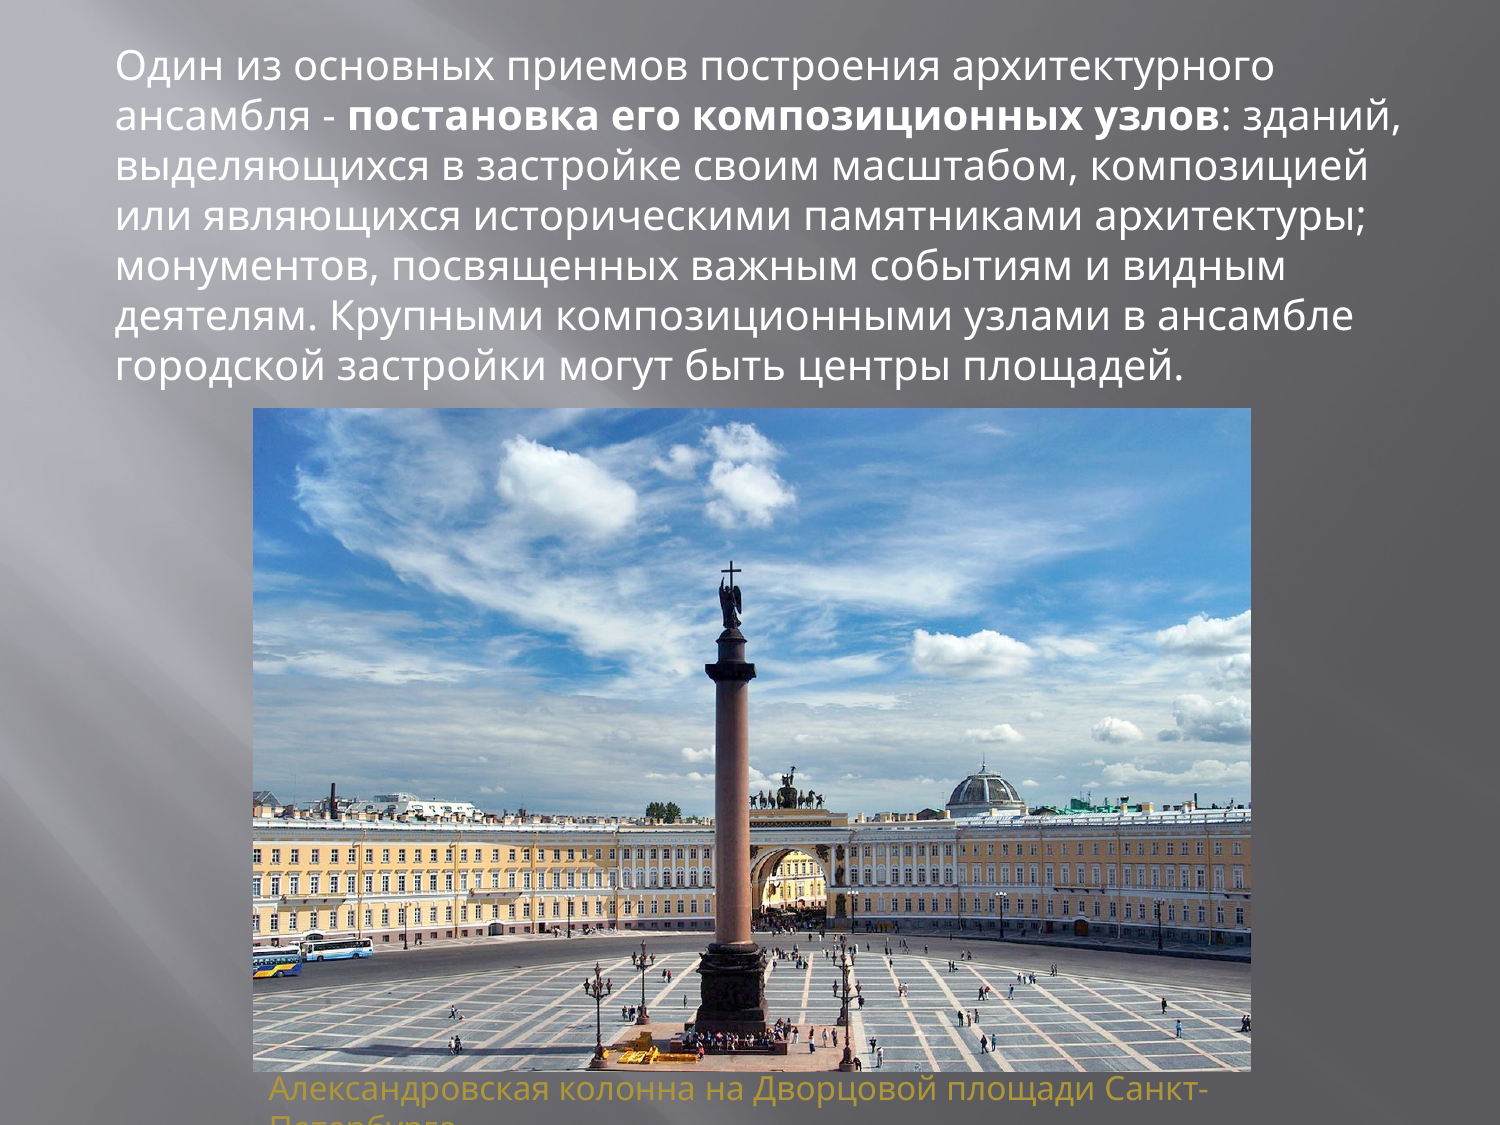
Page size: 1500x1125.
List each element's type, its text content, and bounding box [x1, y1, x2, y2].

picture [253, 408, 1251, 1072]
text_box Александровская колонна на Дворцовой площади Санкт-Петербурга [253, 1060, 1388, 1125]
list Один из основных приемов построения архитектурного ансамбля - постановка его композиционных узлов: зданий, выделяющихся в застройке своим масштабом, композицией или являющихся историческими памятниками архитектуры; монументов, посвященных важным событиям и видным деятелям. Крупными композиционными узлами в ансамбле городской застройки могут быть центры площадей. [77, 30, 1428, 457]
